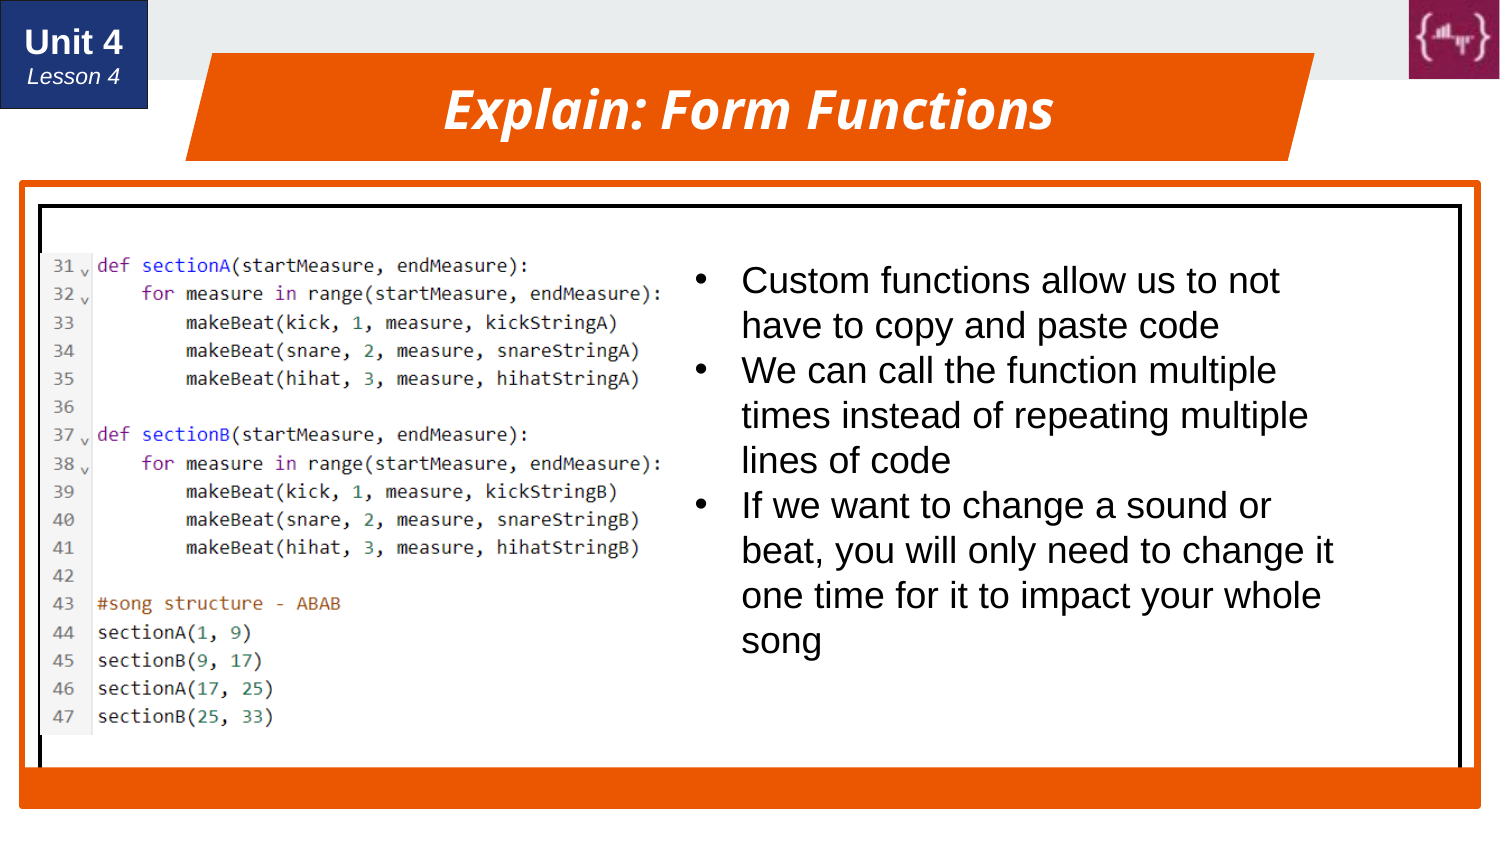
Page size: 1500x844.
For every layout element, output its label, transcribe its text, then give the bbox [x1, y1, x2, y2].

text_box Unit 4 Lesson 4 [0, 0, 148, 109]
title Explain: Form Functions [221, 60, 1279, 155]
picture [1408, 0, 1500, 79]
text_box [185, 53, 1315, 161]
picture [25, 186, 1475, 804]
